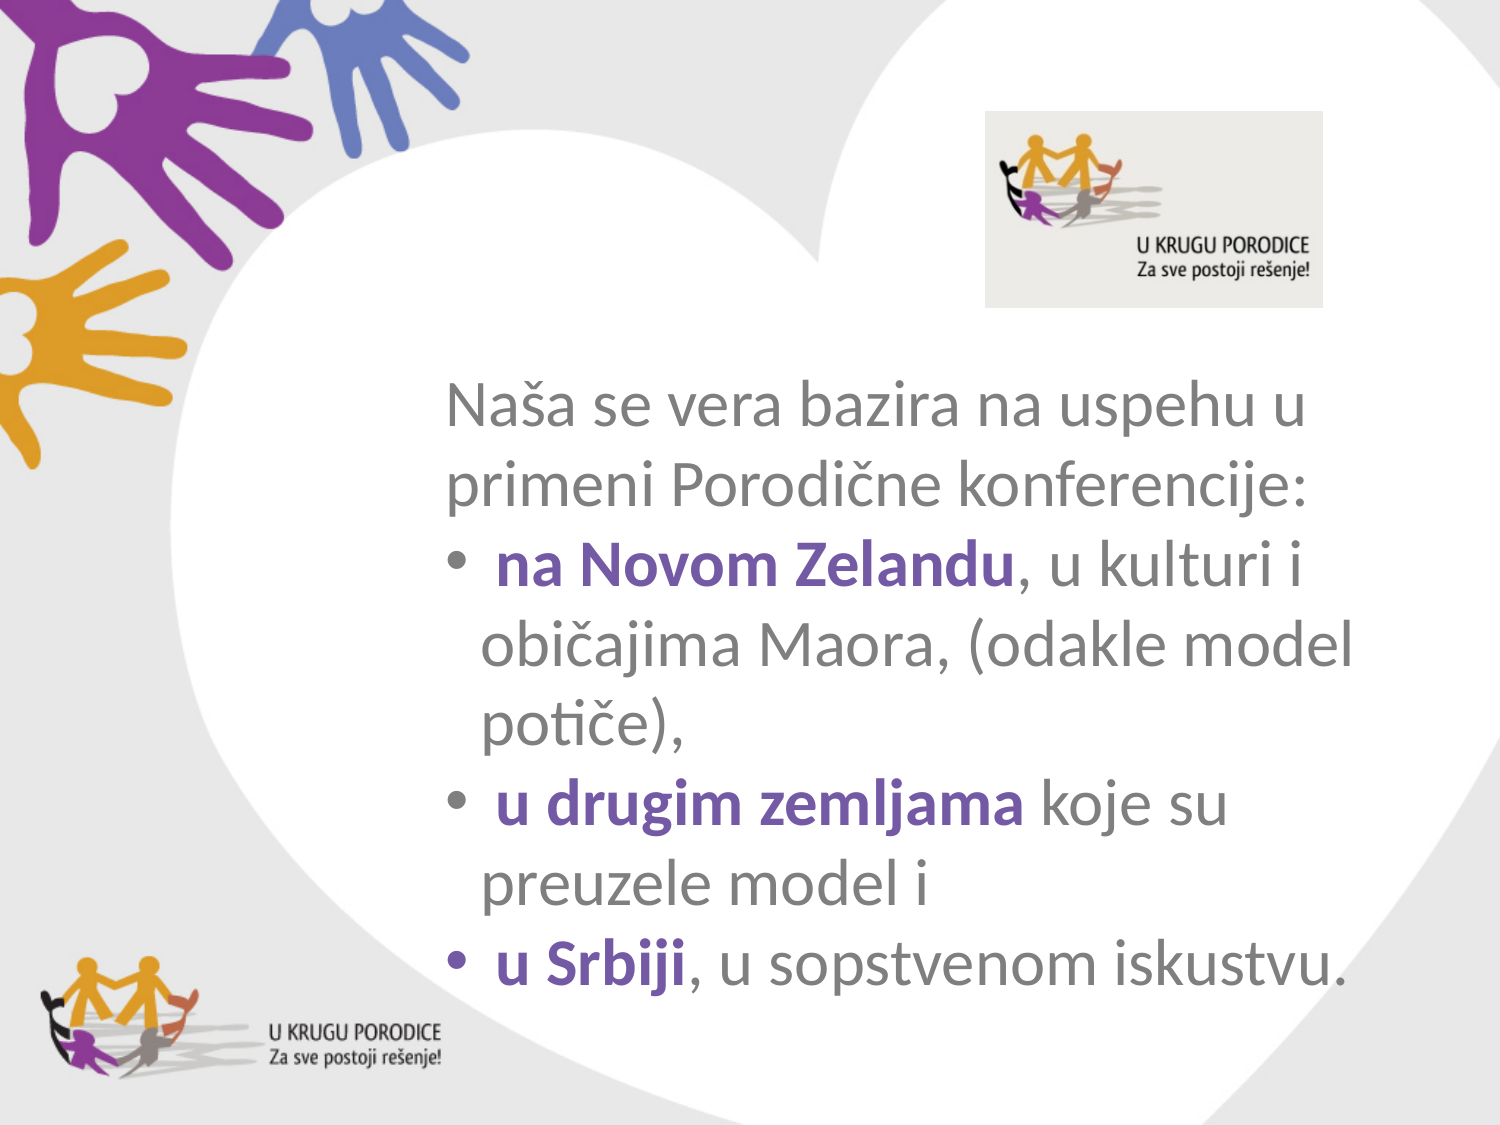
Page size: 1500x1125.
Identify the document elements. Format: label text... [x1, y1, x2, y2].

text_box Naša se vera bazira na uspehu u primeni Porodične konferencije: na Novom Zelandu, u kulturi i običajima Maora, (odakle model potiče), u drugim zemljama koje su preuzele model i u Srbiji, u sopstvenom iskustvu. [430, 352, 1388, 1007]
picture [0, 0, 1500, 1125]
